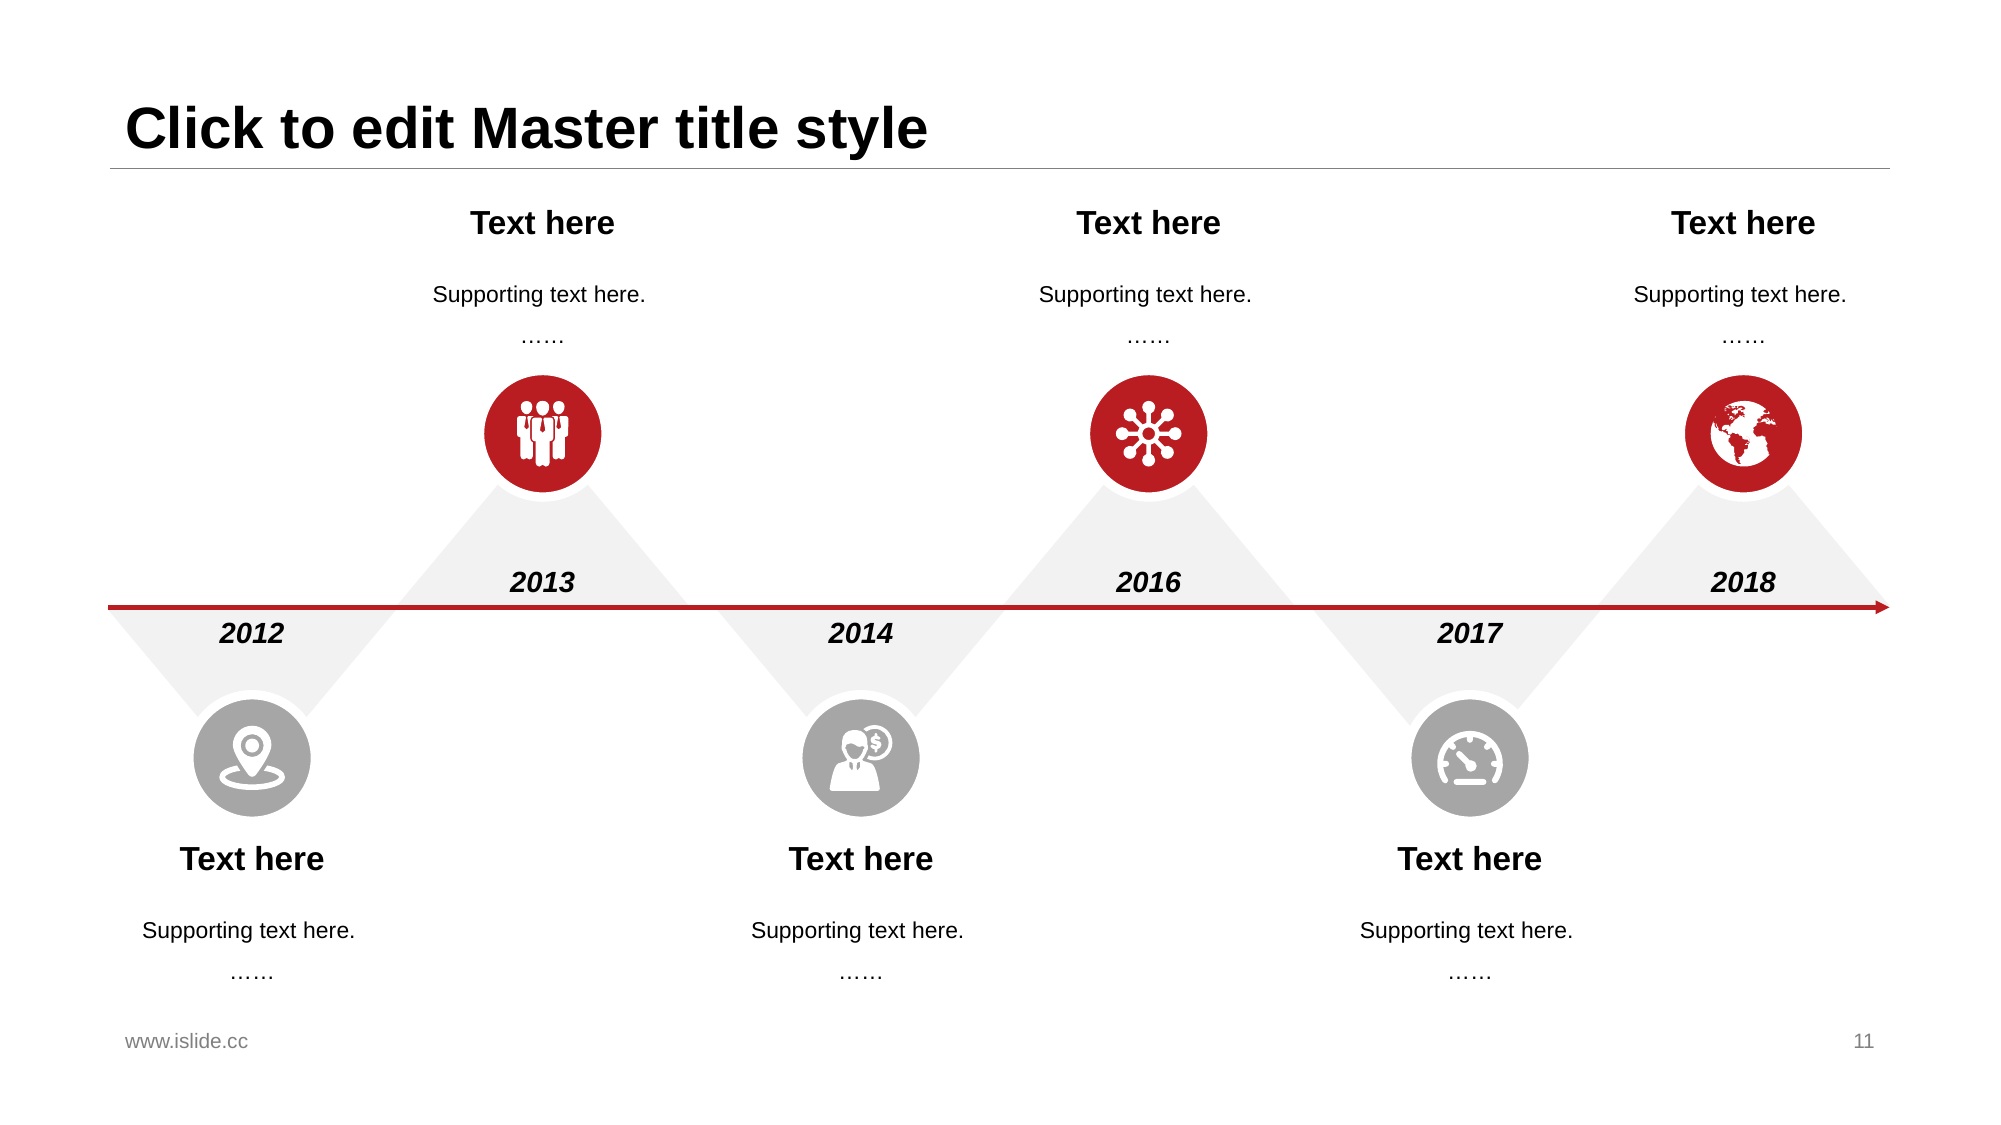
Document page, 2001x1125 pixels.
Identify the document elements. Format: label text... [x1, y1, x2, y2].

slide_number 11 [1412, 1023, 1890, 1058]
title Click to edit Master title style [109, 0, 1890, 169]
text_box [105, 185, 1890, 1009]
footer www.islide.cc [109, 1023, 790, 1058]
